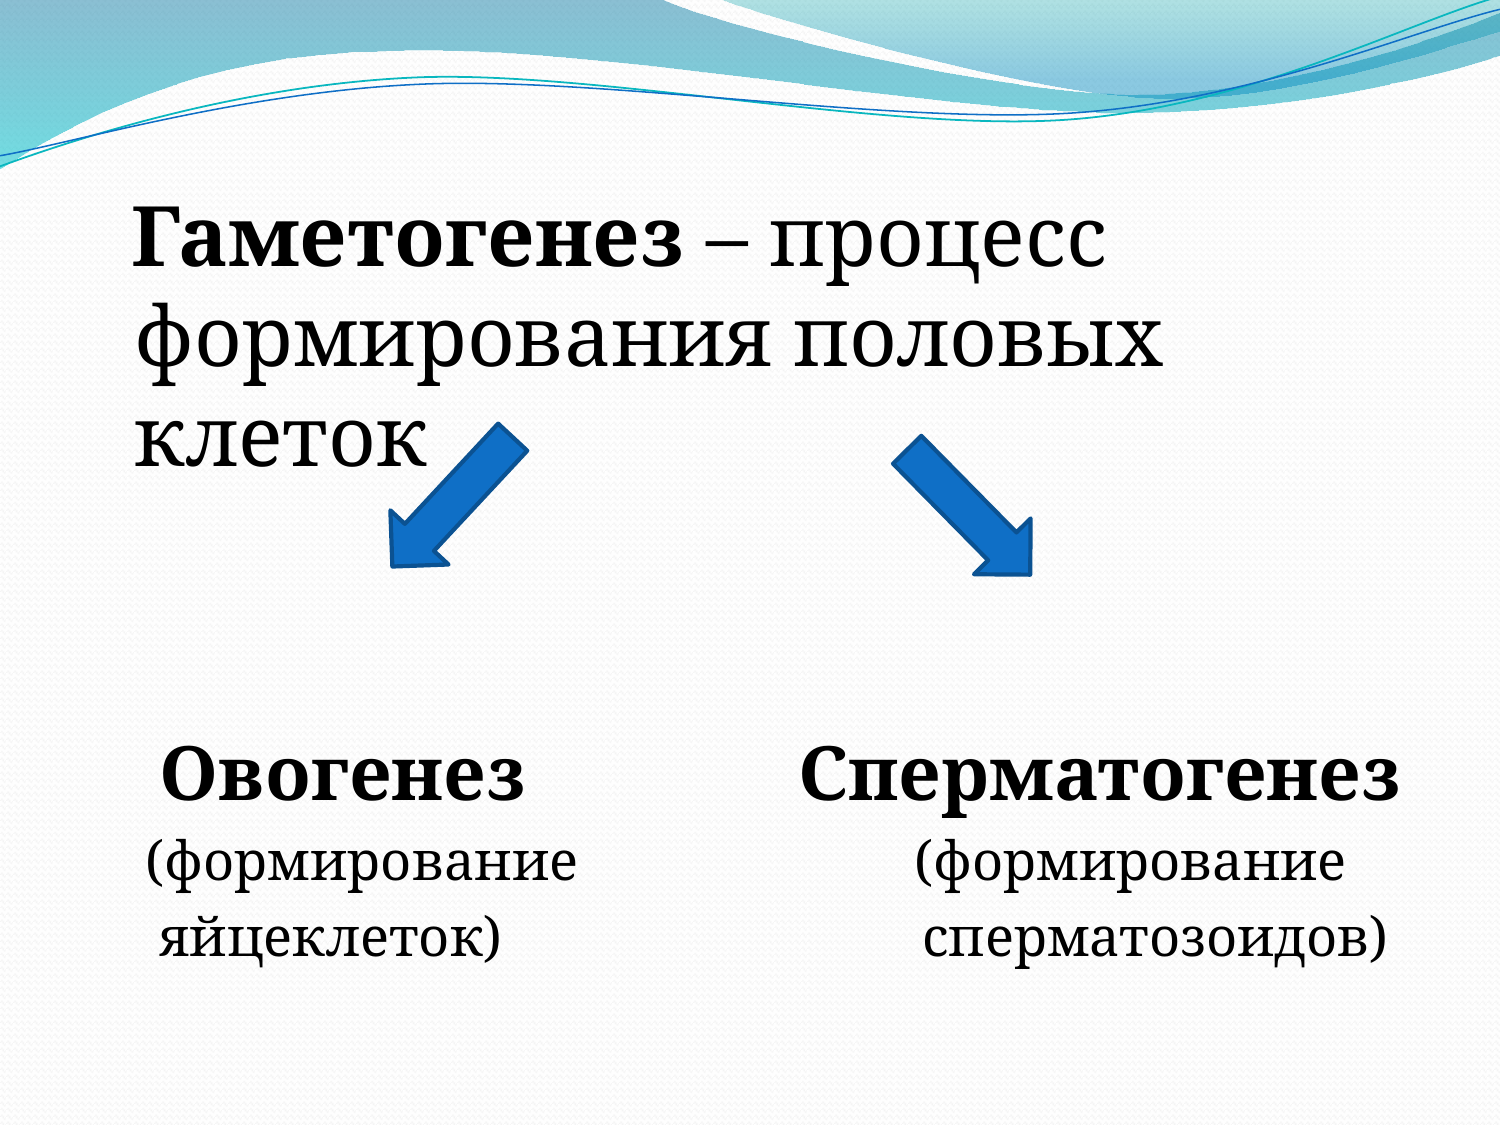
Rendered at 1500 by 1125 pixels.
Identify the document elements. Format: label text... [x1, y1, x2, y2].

list Гаметогенез – процесс формирования половых клеток Овогенез Сперматогенез (формирование (формирование яйцеклеток) сперматозоидов) [75, 175, 1425, 1038]
text_box [388, 421, 530, 569]
text_box [890, 433, 1033, 577]
